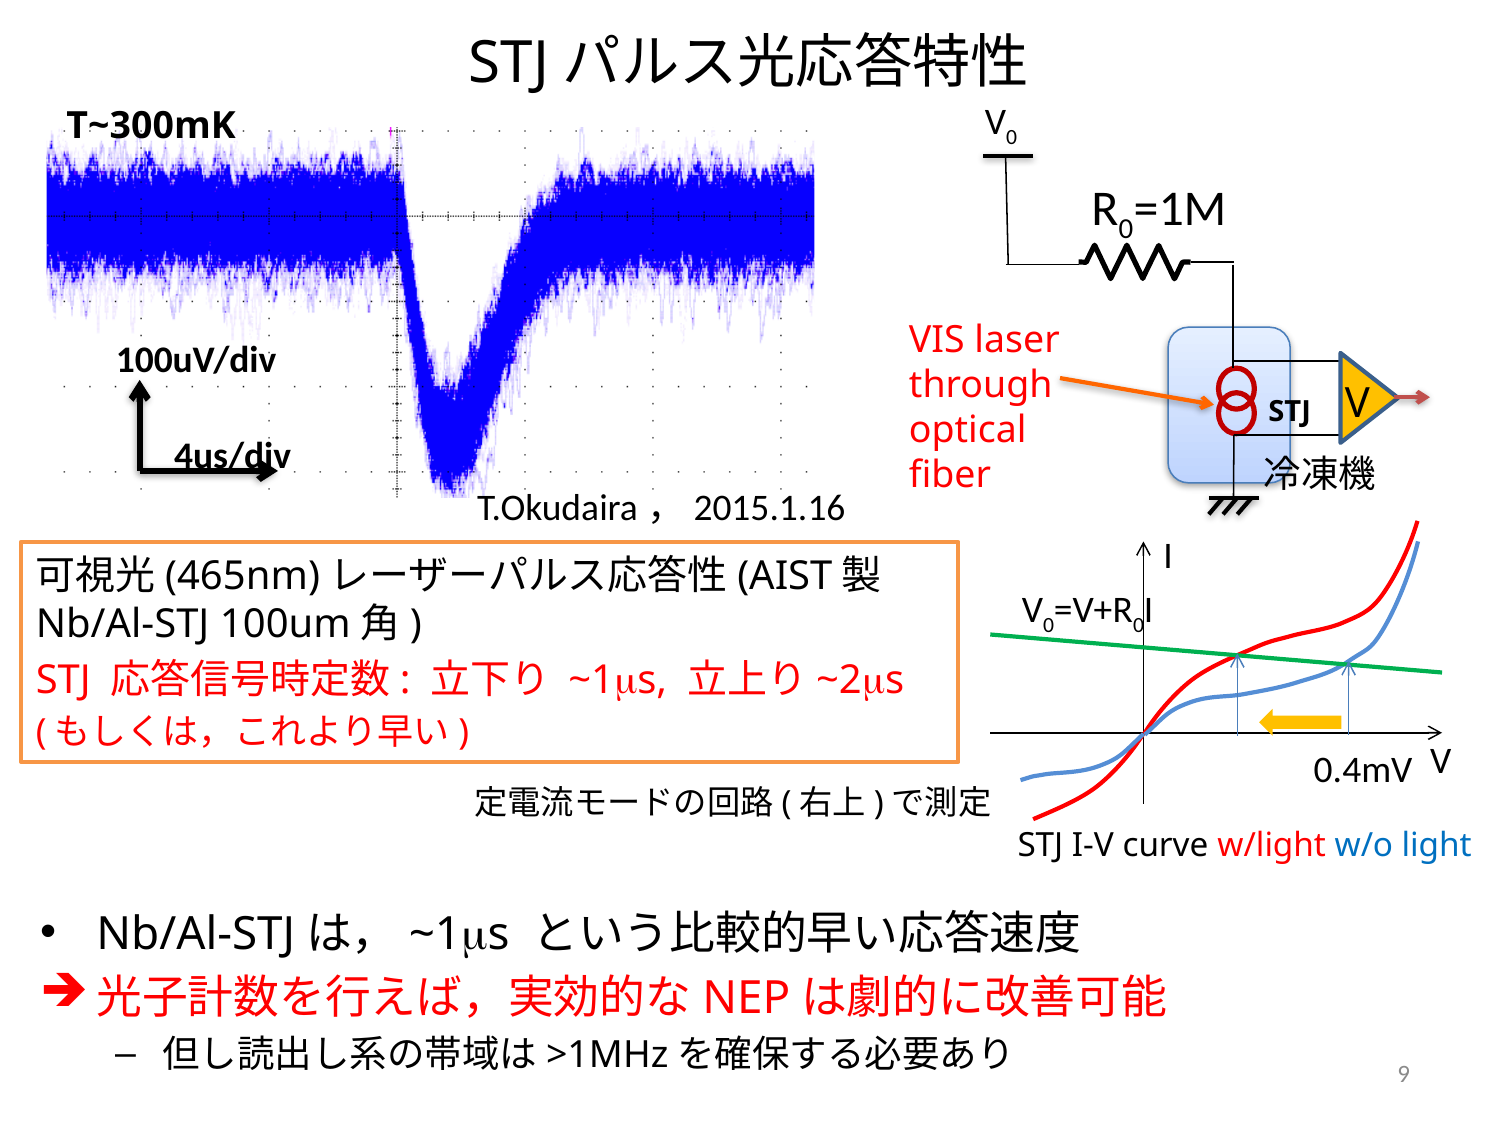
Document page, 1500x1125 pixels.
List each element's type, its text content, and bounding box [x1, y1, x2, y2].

text_box Nb/Al-STJは，~1s という比較的早い応答速度 光子計数を行えば，実効的なNEPは劇的に改善可能 但し読出し系の帯域は>1MHzを確保する必要あり [25, 896, 1299, 1095]
title STJパルス光応答特性 [21, 18, 1477, 100]
text_box T.Okudaira，2015.1.16 [462, 475, 861, 536]
text_box T~300mK [51, 93, 251, 125]
text_box 定電流モードの回路(右上)で測定 [458, 771, 985, 833]
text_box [990, 520, 1497, 872]
text_box 可視光(465nm)レーザーパルス応答性(AIST製Nb/Al-STJ 100um角) STJ 応答信号時定数: 立下り ~1s, 立上り~2s (もしくは，これより早い) [19, 540, 960, 764]
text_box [46, 126, 815, 498]
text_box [893, 89, 1431, 515]
slide_number 9 [1074, 1042, 1425, 1103]
